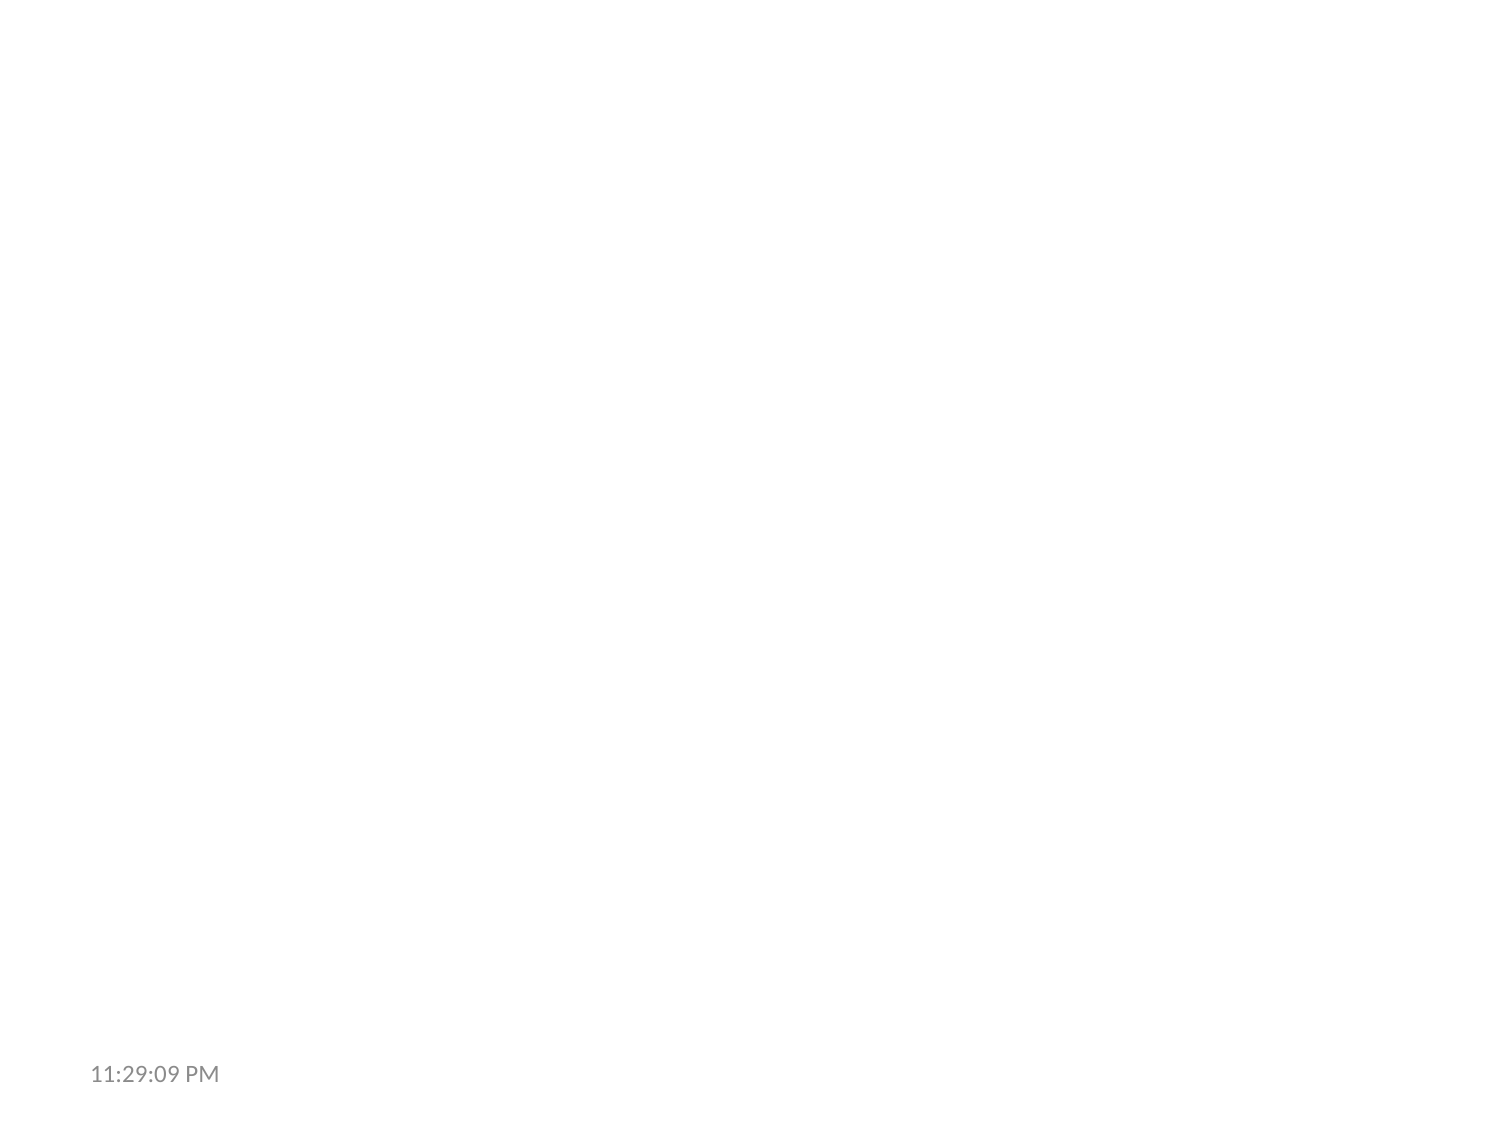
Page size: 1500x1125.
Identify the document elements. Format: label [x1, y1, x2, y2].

slide_number [75, 1042, 425, 1103]
